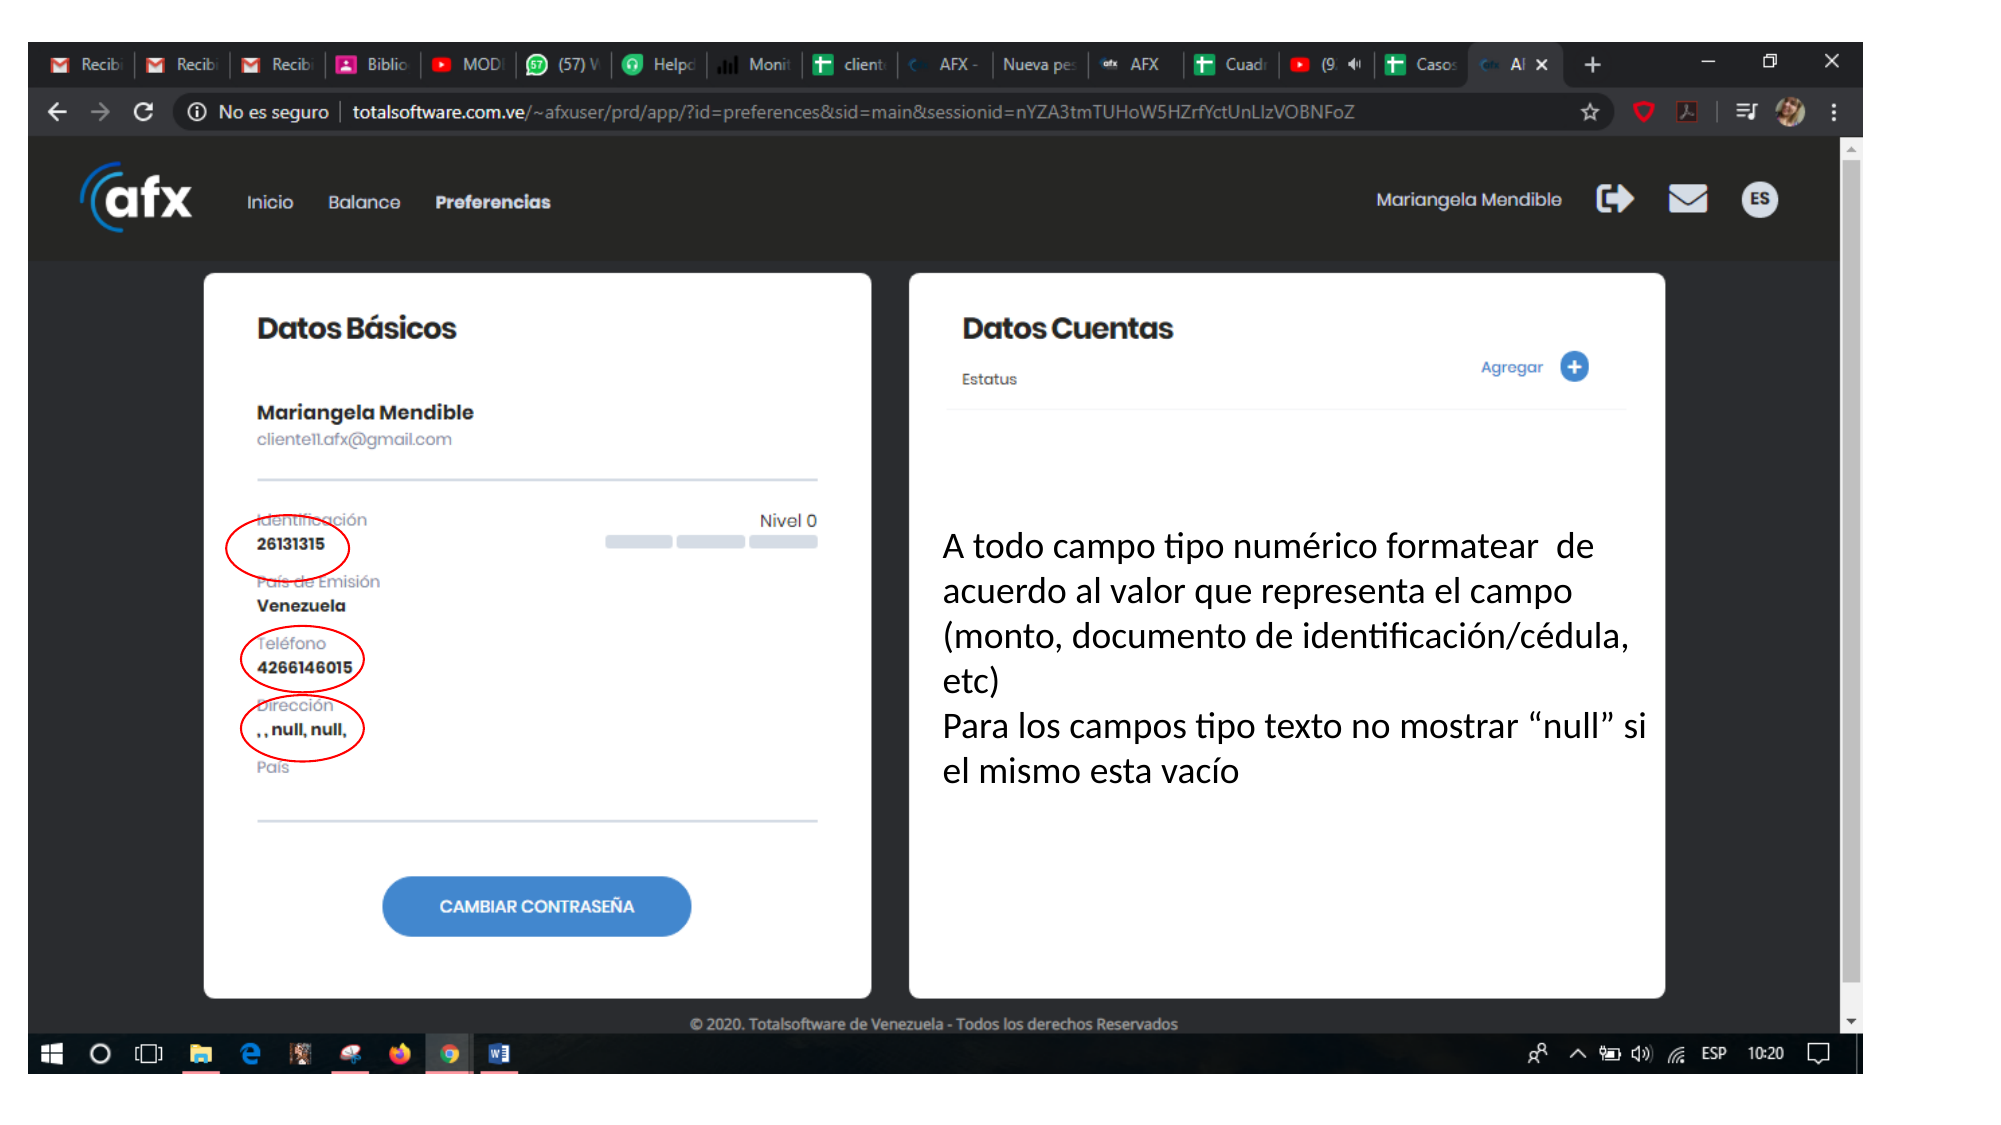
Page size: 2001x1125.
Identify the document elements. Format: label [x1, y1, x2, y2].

list [28, 42, 1863, 1074]
